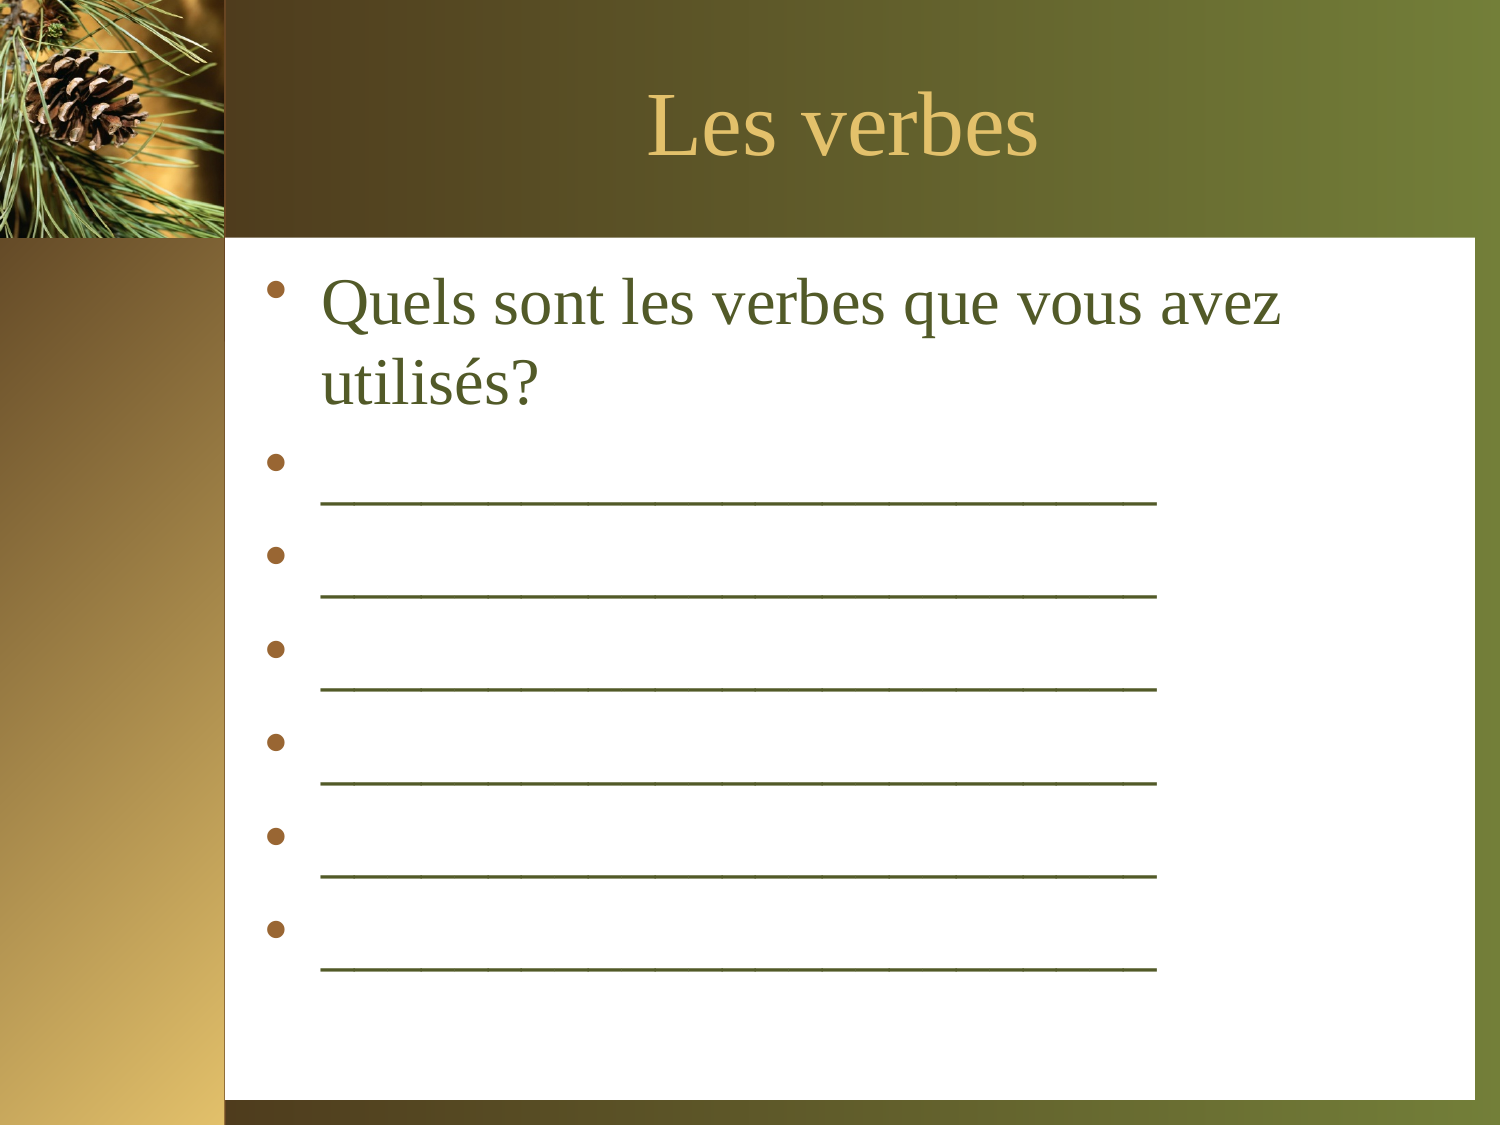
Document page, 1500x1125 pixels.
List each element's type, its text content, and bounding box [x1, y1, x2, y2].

picture [0, 0, 224, 238]
list Quels sont les verbes que vous avez utilisés? _________________________ _________________________ _________________________ _________________________ _________________________ _________________________ [249, 249, 1438, 1088]
title Les verbes [249, 24, 1438, 213]
